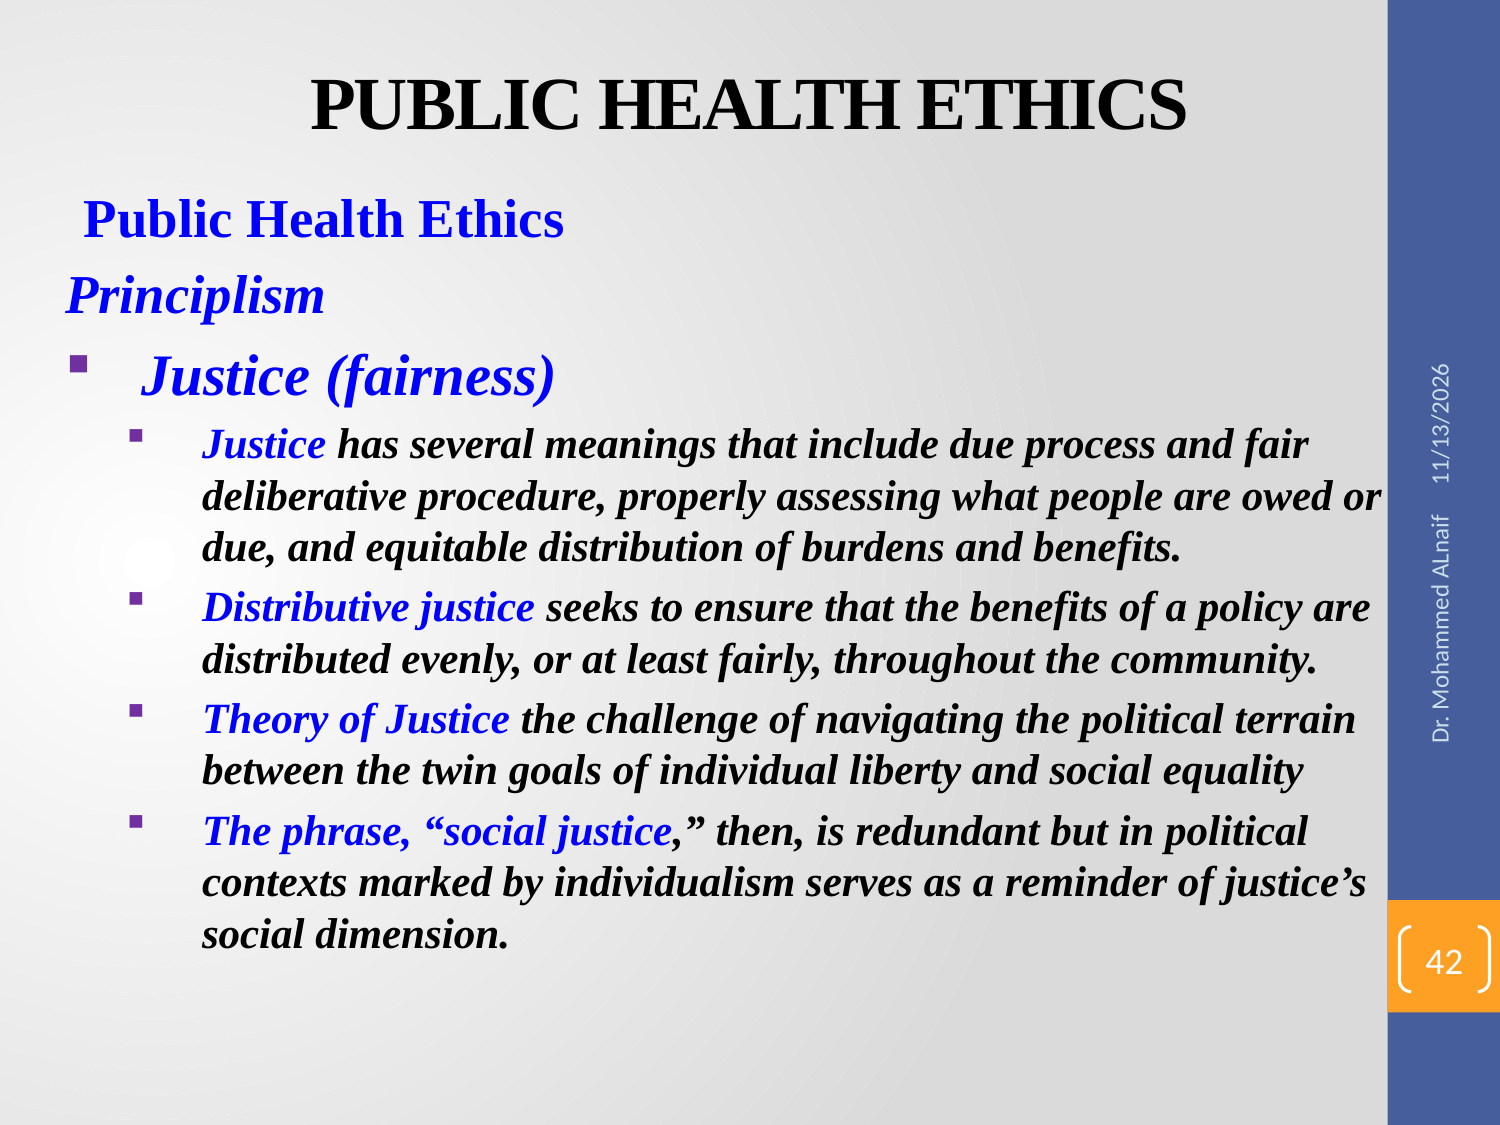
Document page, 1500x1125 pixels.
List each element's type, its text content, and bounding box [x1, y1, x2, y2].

slide_number 42 [1400, 925, 1492, 994]
list Public Health Ethics Principlism Justice (fairness) Justice has several meanings that include due process and fair deliberative procedure, properly assessing what people are owed or due, and equitable distribution of burdens and benefits. Distributive justice seeks to ensure that the benefits of a policy are distributed evenly, or at least fairly, throughout the community. Theory of Justice the challenge of navigating the political terrain between the twin goals of individual liberty and social equality The phrase, “social justice,” then, is redundant but in political contexts marked by individualism serves as a reminder of justice’s social dimension. [50, 174, 1400, 1075]
title PUBLIC HEALTH ETHICS [75, 37, 1425, 163]
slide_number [1408, 100, 1469, 500]
footer Dr. Mohammed ALnaif [1408, 500, 1469, 889]
